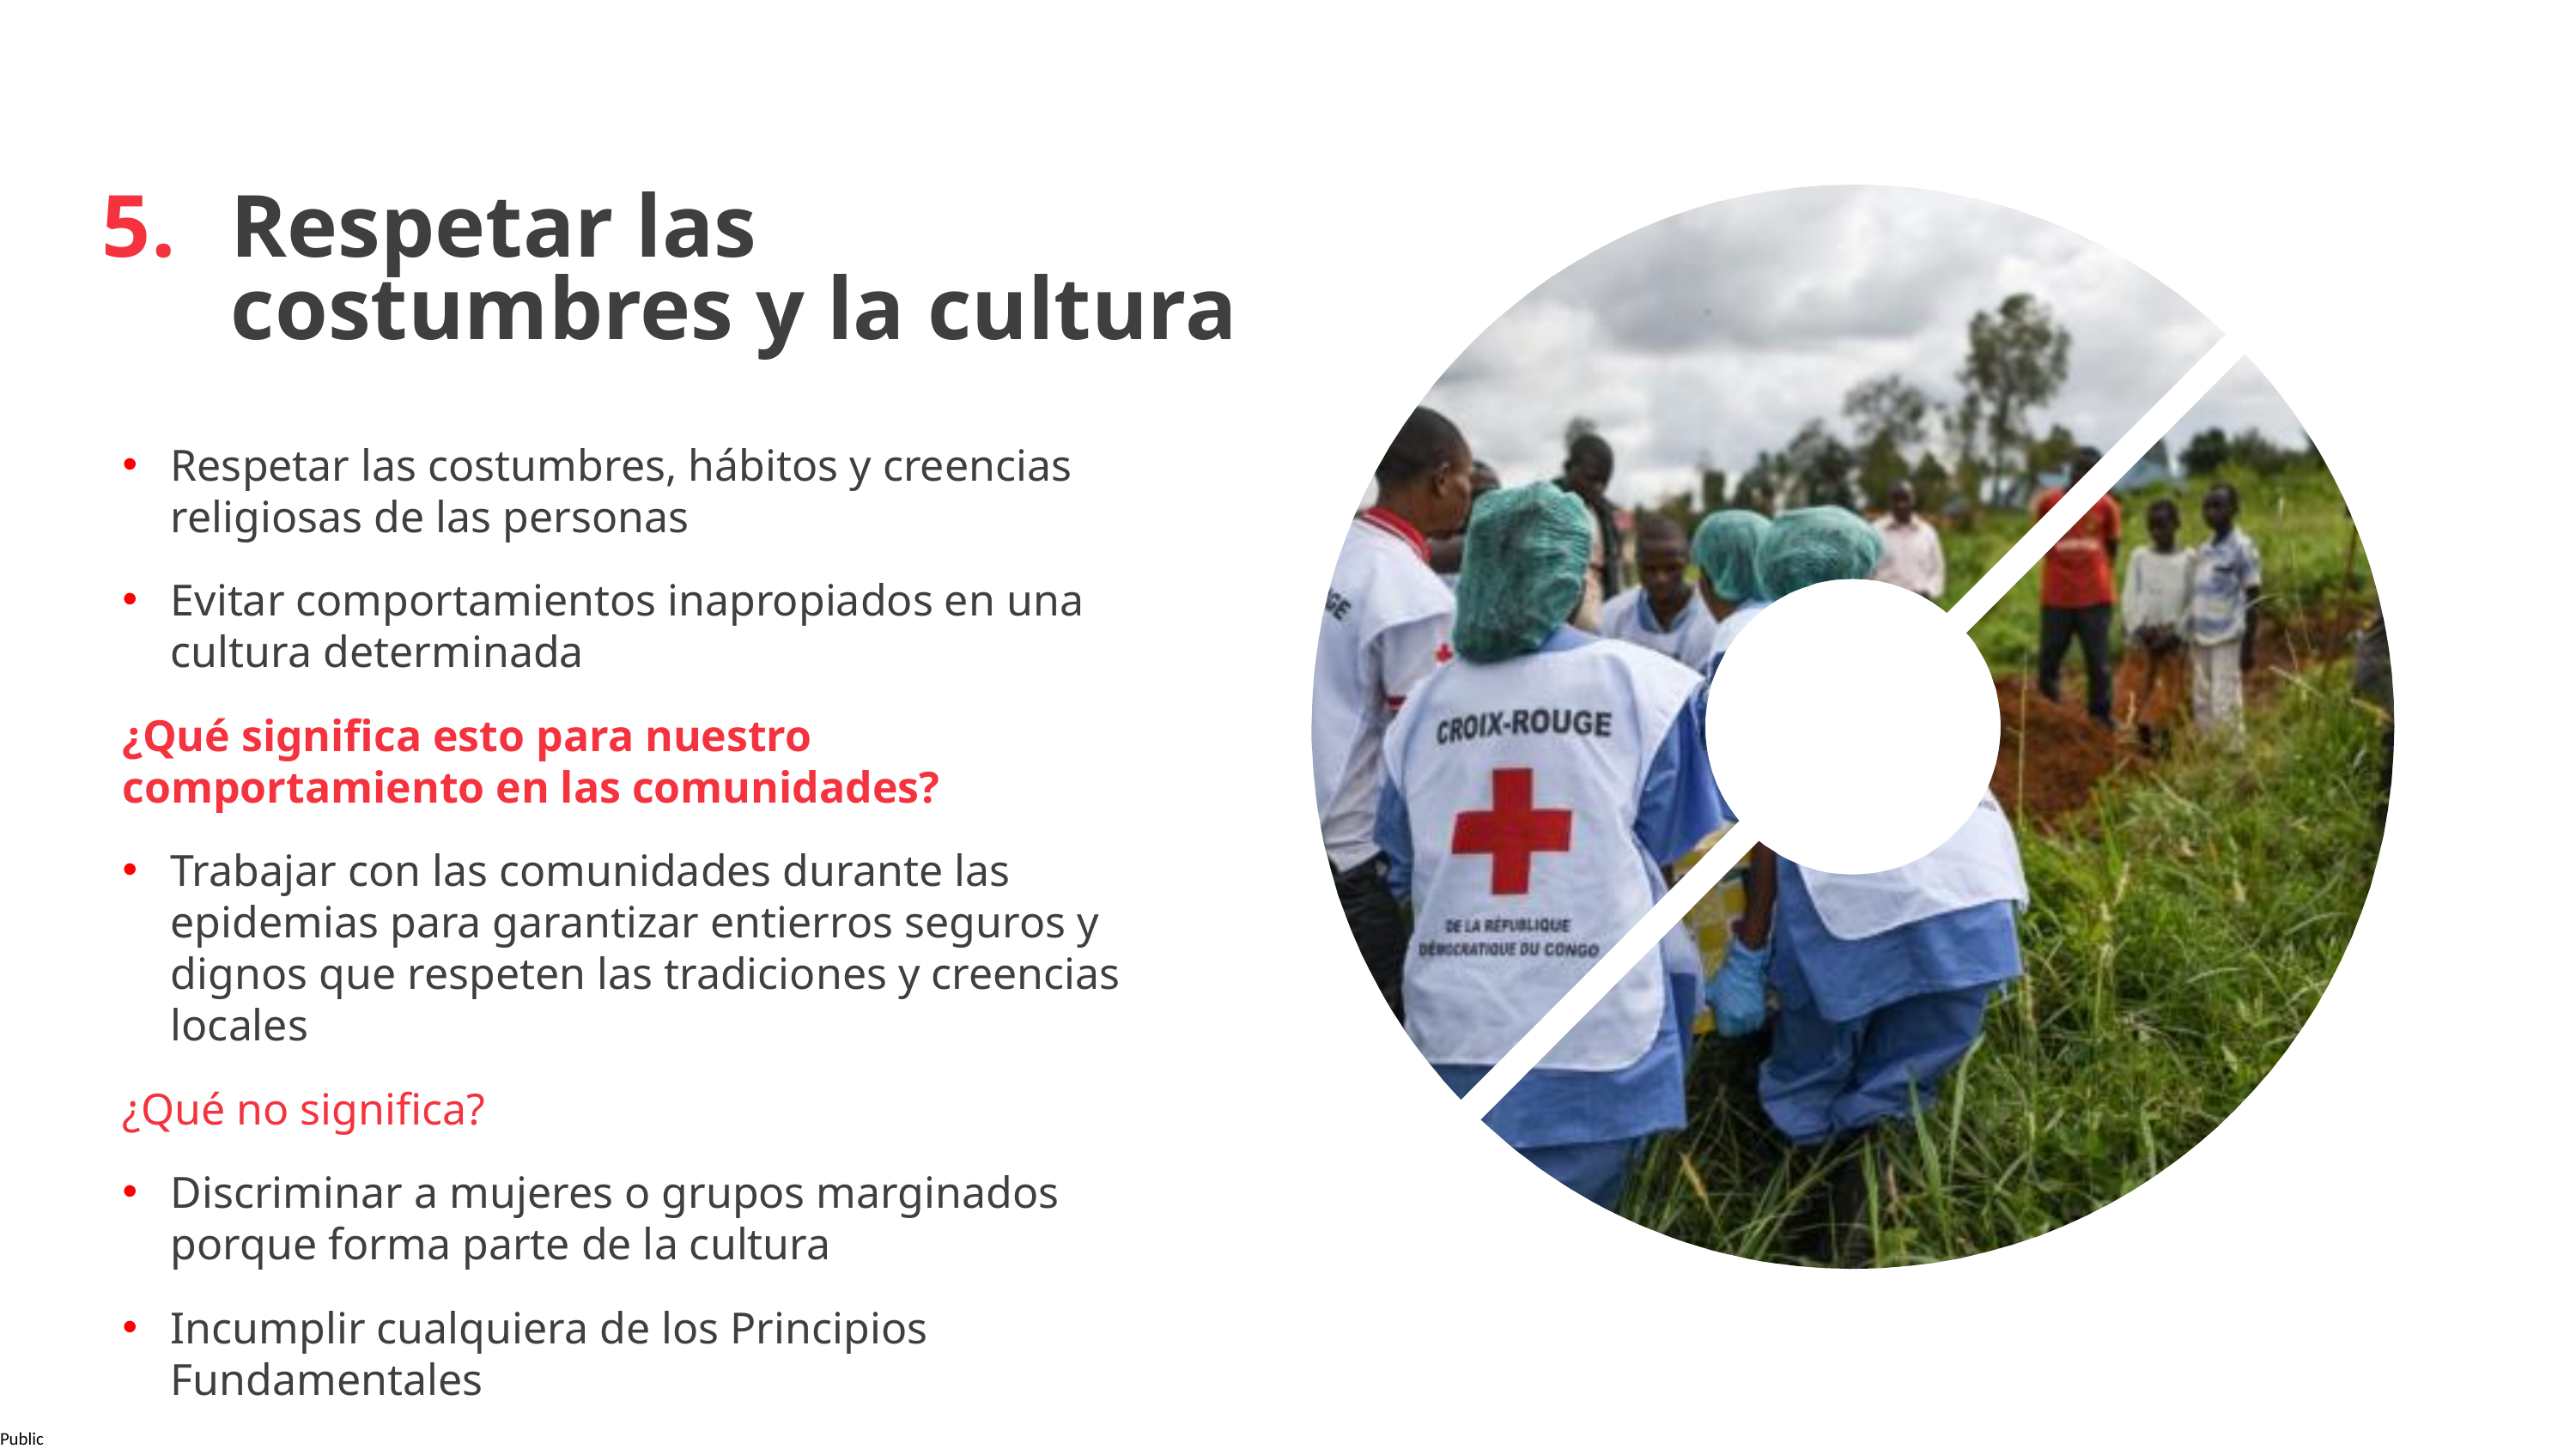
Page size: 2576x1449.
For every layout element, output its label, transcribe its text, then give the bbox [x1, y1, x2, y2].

picture [1311, 185, 2395, 1270]
text_box Respetar las costumbres y la cultura [89, 185, 1265, 362]
text_box Respetar las costumbres, hábitos y creencias religiosas de las personas Evitar comportamientos inapropiados en una cultura determinada ¿Qué significa esto para nuestro comportamiento en las comunidades? Trabajar con las comunidades durante las epidemias para garantizar entierros seguros y dignos que respeten las tradiciones y creencias locales ¿Qué no significa? Discriminar a mujeres o grupos marginados porque forma parte de la cultura Incumplir cualquiera de los Principios Fundamentales [109, 431, 1151, 1410]
